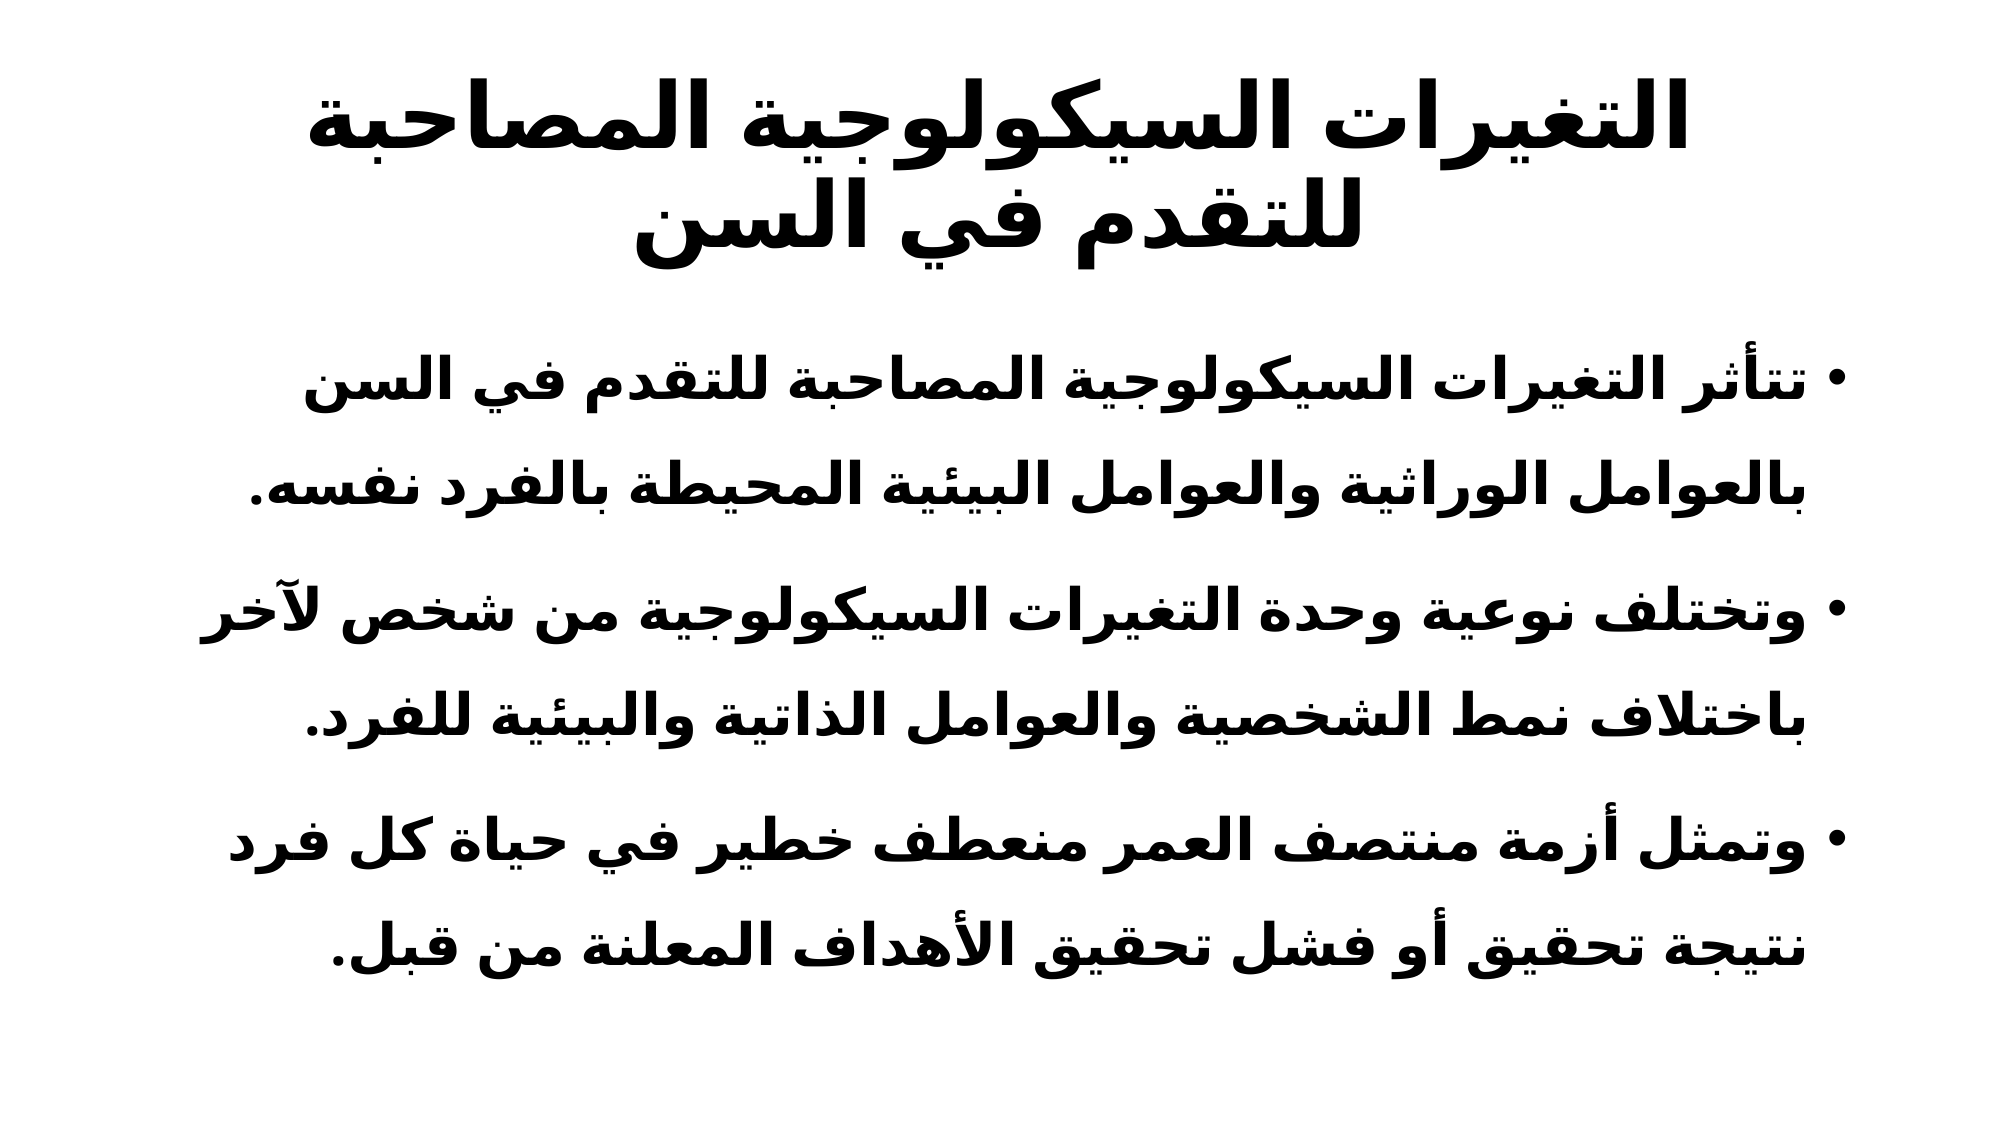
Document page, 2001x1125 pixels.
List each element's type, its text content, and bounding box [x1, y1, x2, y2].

title التغيرات السيكولوجية المصاحبة للتقدم في السن [137, 59, 1863, 278]
list تتأثر التغيرات السيكولوجية المصاحبة للتقدم في السن بالعوامل الوراثية والعوامل البيئية المحيطة بالفرد نفسه. وتختلف نوعية وحدة التغيرات السيكولوجية من شخص لآخر باختلاف نمط الشخصية والعوامل الذاتية والبيئية للفرد. وتمثل أزمة منتصف العمر منعطف خطير في حياة كل فرد نتيجة تحقيق أو فشل تحقيق الأهداف المعلنة من قبل. [137, 299, 1863, 1014]
